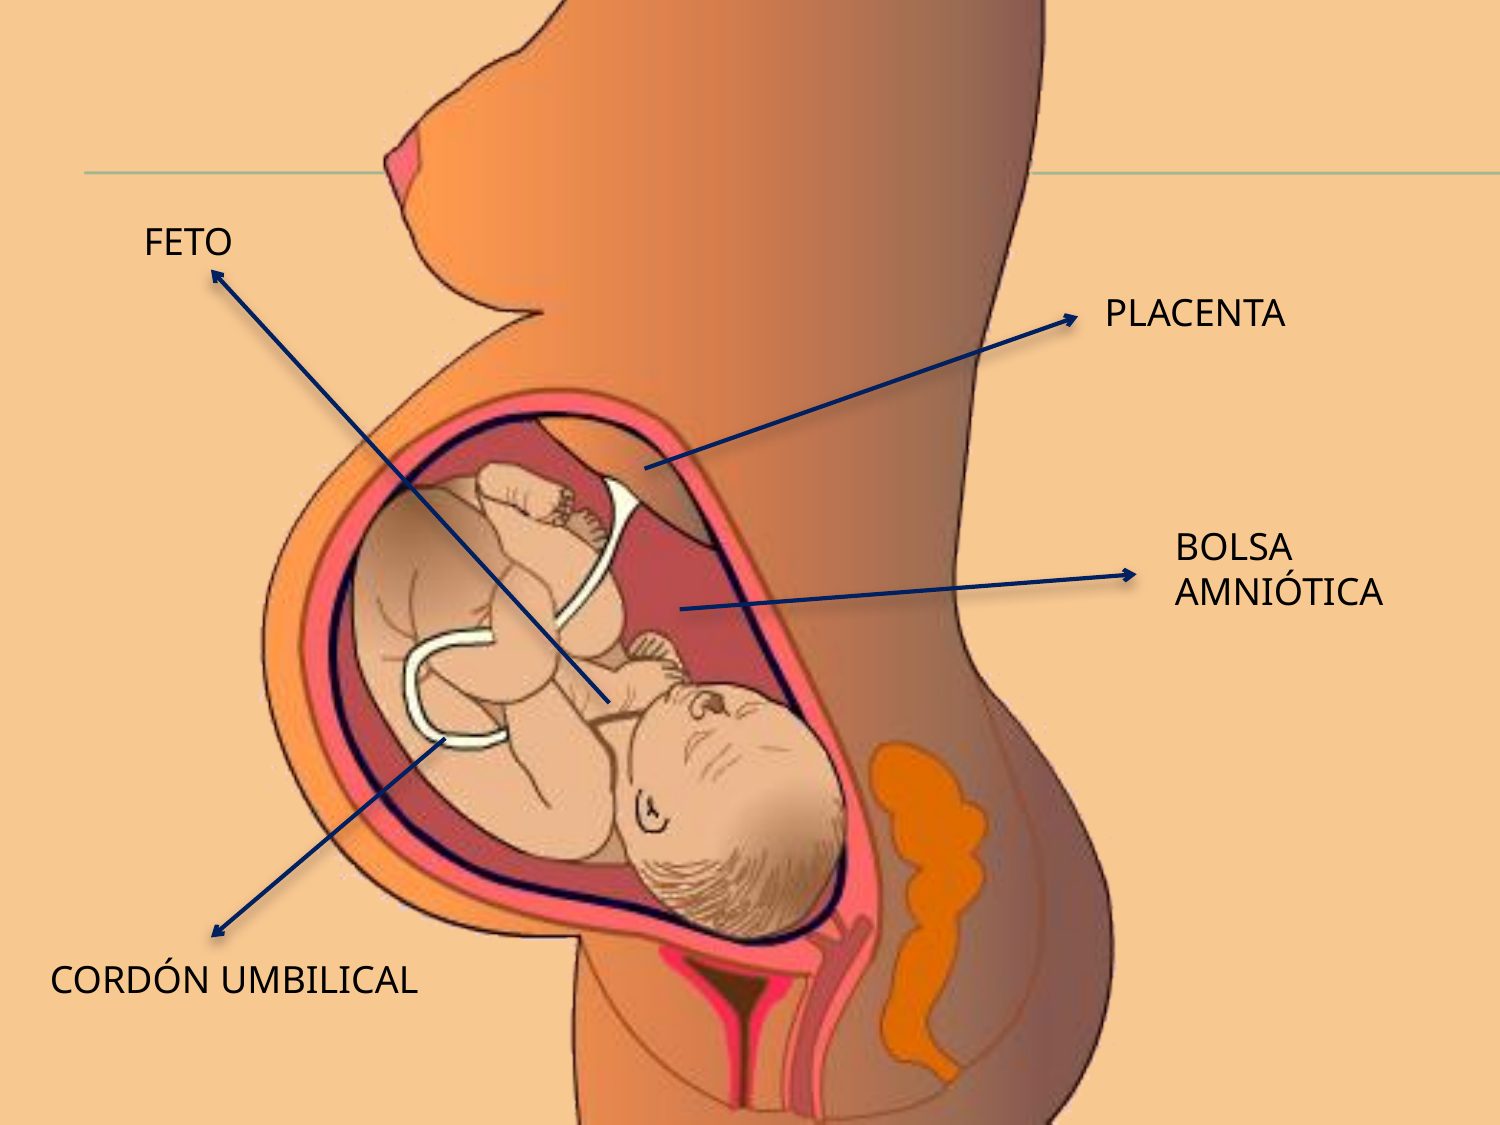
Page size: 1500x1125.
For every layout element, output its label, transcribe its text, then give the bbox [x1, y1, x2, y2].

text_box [192, 286, 628, 686]
picture [245, 0, 1126, 1125]
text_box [210, 737, 446, 938]
text_box PLACENTA [1134, 281, 1372, 341]
text_box CORDÓN UMBILICAL [35, 949, 235, 1009]
text_box FETO [128, 210, 235, 271]
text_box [679, 573, 1137, 610]
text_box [644, 316, 1079, 469]
text_box BOLSA AMNIÓTICA [1160, 515, 1430, 621]
